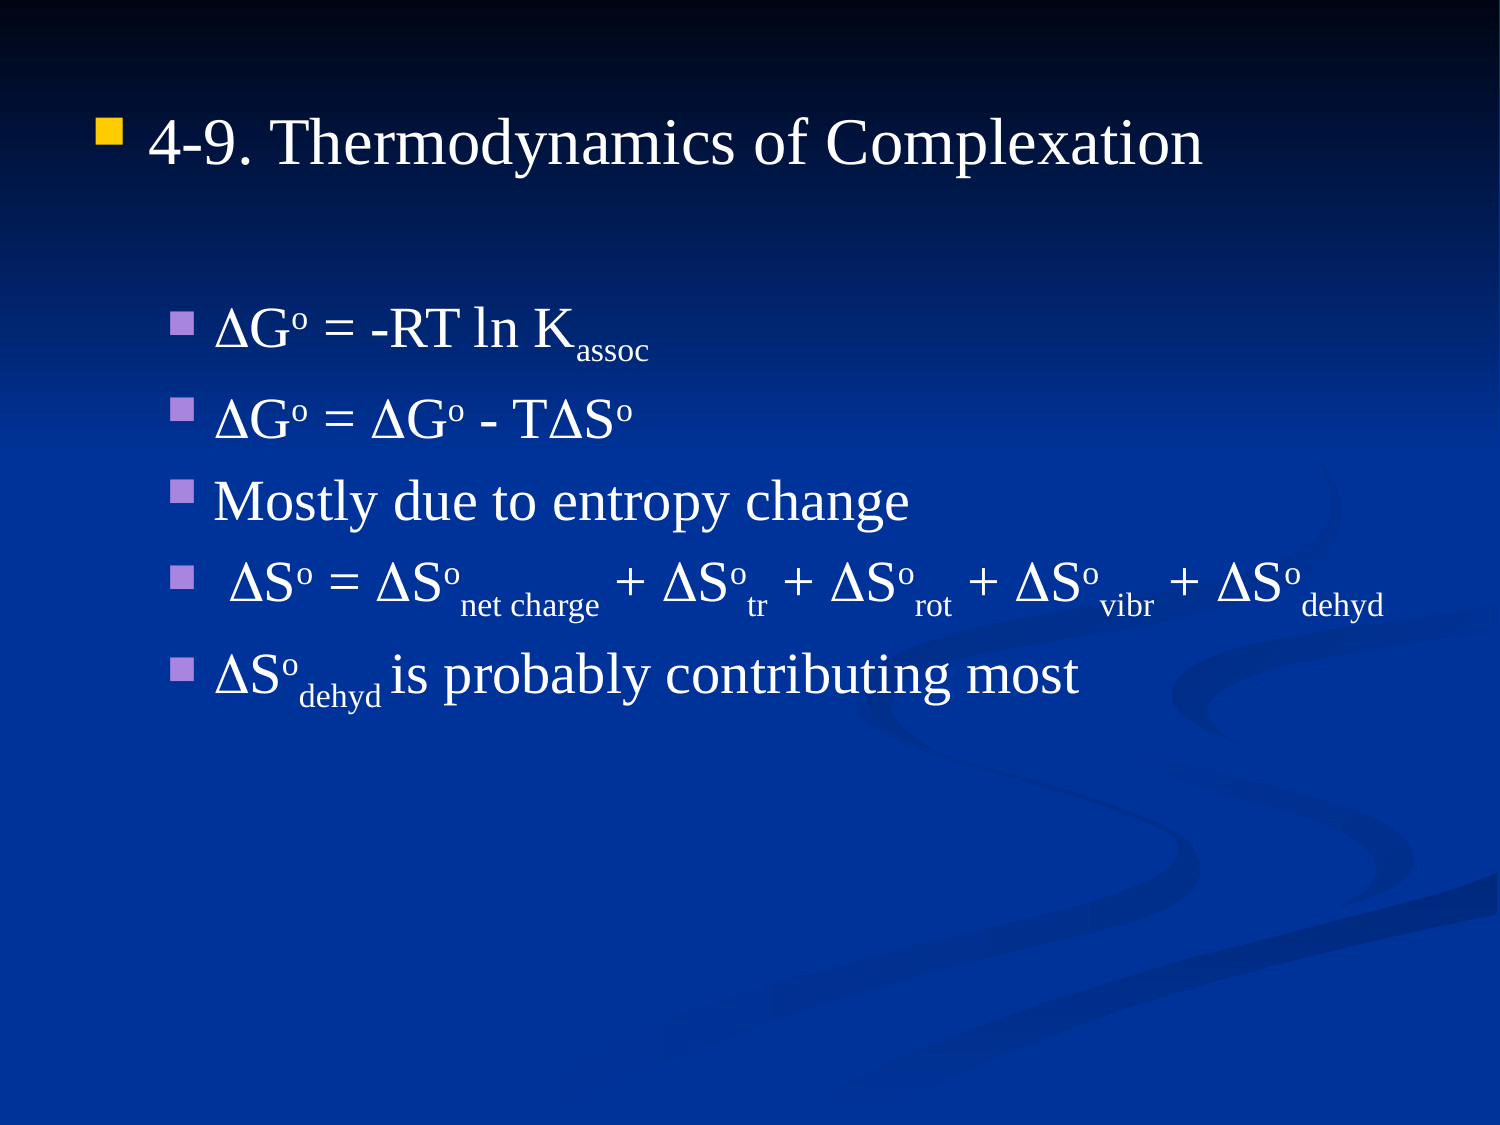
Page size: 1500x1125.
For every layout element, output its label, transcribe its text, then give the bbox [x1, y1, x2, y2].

list 4-9. Thermodynamics of Complexation DGo = -RT ln Kassoc DGo = DGo - TDSo Mostly due to entropy change DSo = DSonet charge + DSotr + DSorot + DSovibr + DSodehyd DSodehyd is probably contributing most [76, 89, 1428, 1036]
